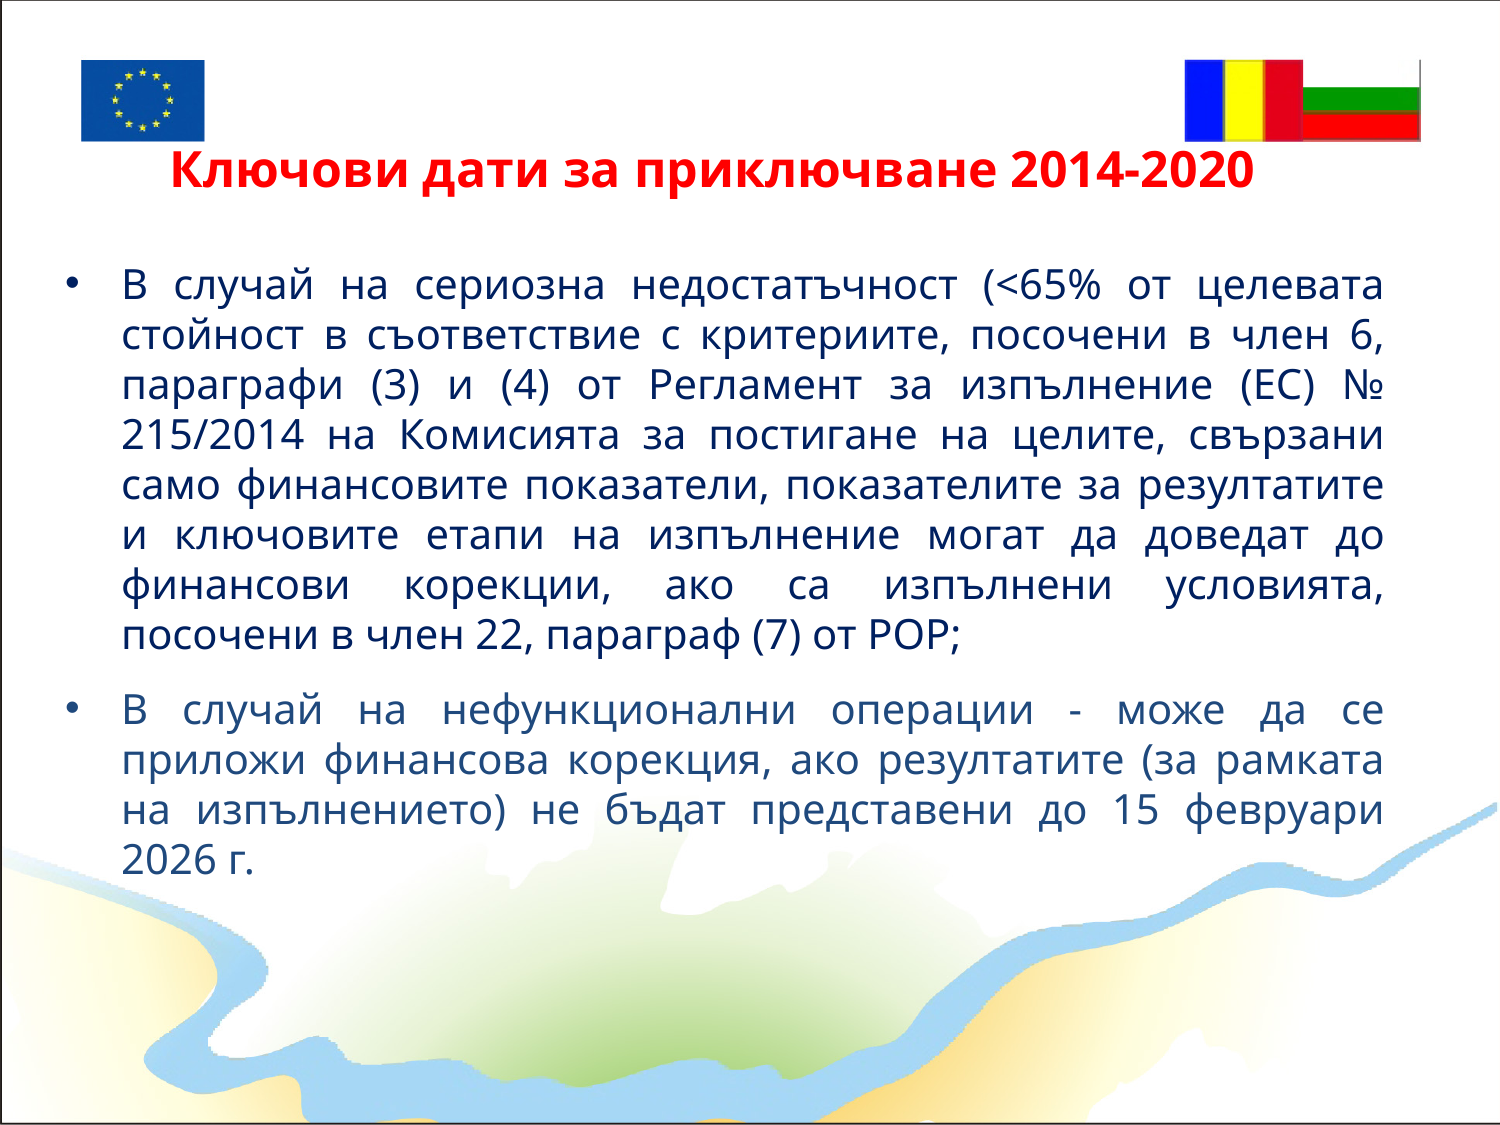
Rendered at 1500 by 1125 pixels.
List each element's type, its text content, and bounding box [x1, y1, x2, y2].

title Ключови дати за приключване 2014-2020 [37, 62, 1388, 213]
list В случай на сериозна недостатъчност (<65% от целевата стойност в съответствие с критериите, посочени в член 6, параграфи (3) и (4) от Регламент за изпълнение (ЕС) № 215/2014 на Комисията за постигане на целите, свързани само финансовите показатели, показателите за резултатите и ключовите етапи на изпълнение могат да доведат до финансови корекции, ако са изпълнени условията, посочени в член 22, параграф (7) от РОР; В случай на нефункционални операции - може да се приложи финансова корекция, ако резултатите (за рамката на изпълнението) не бъдат представени до 15 февруари 2026 г. [49, 249, 1401, 1018]
picture [0, 0, 1500, 1125]
